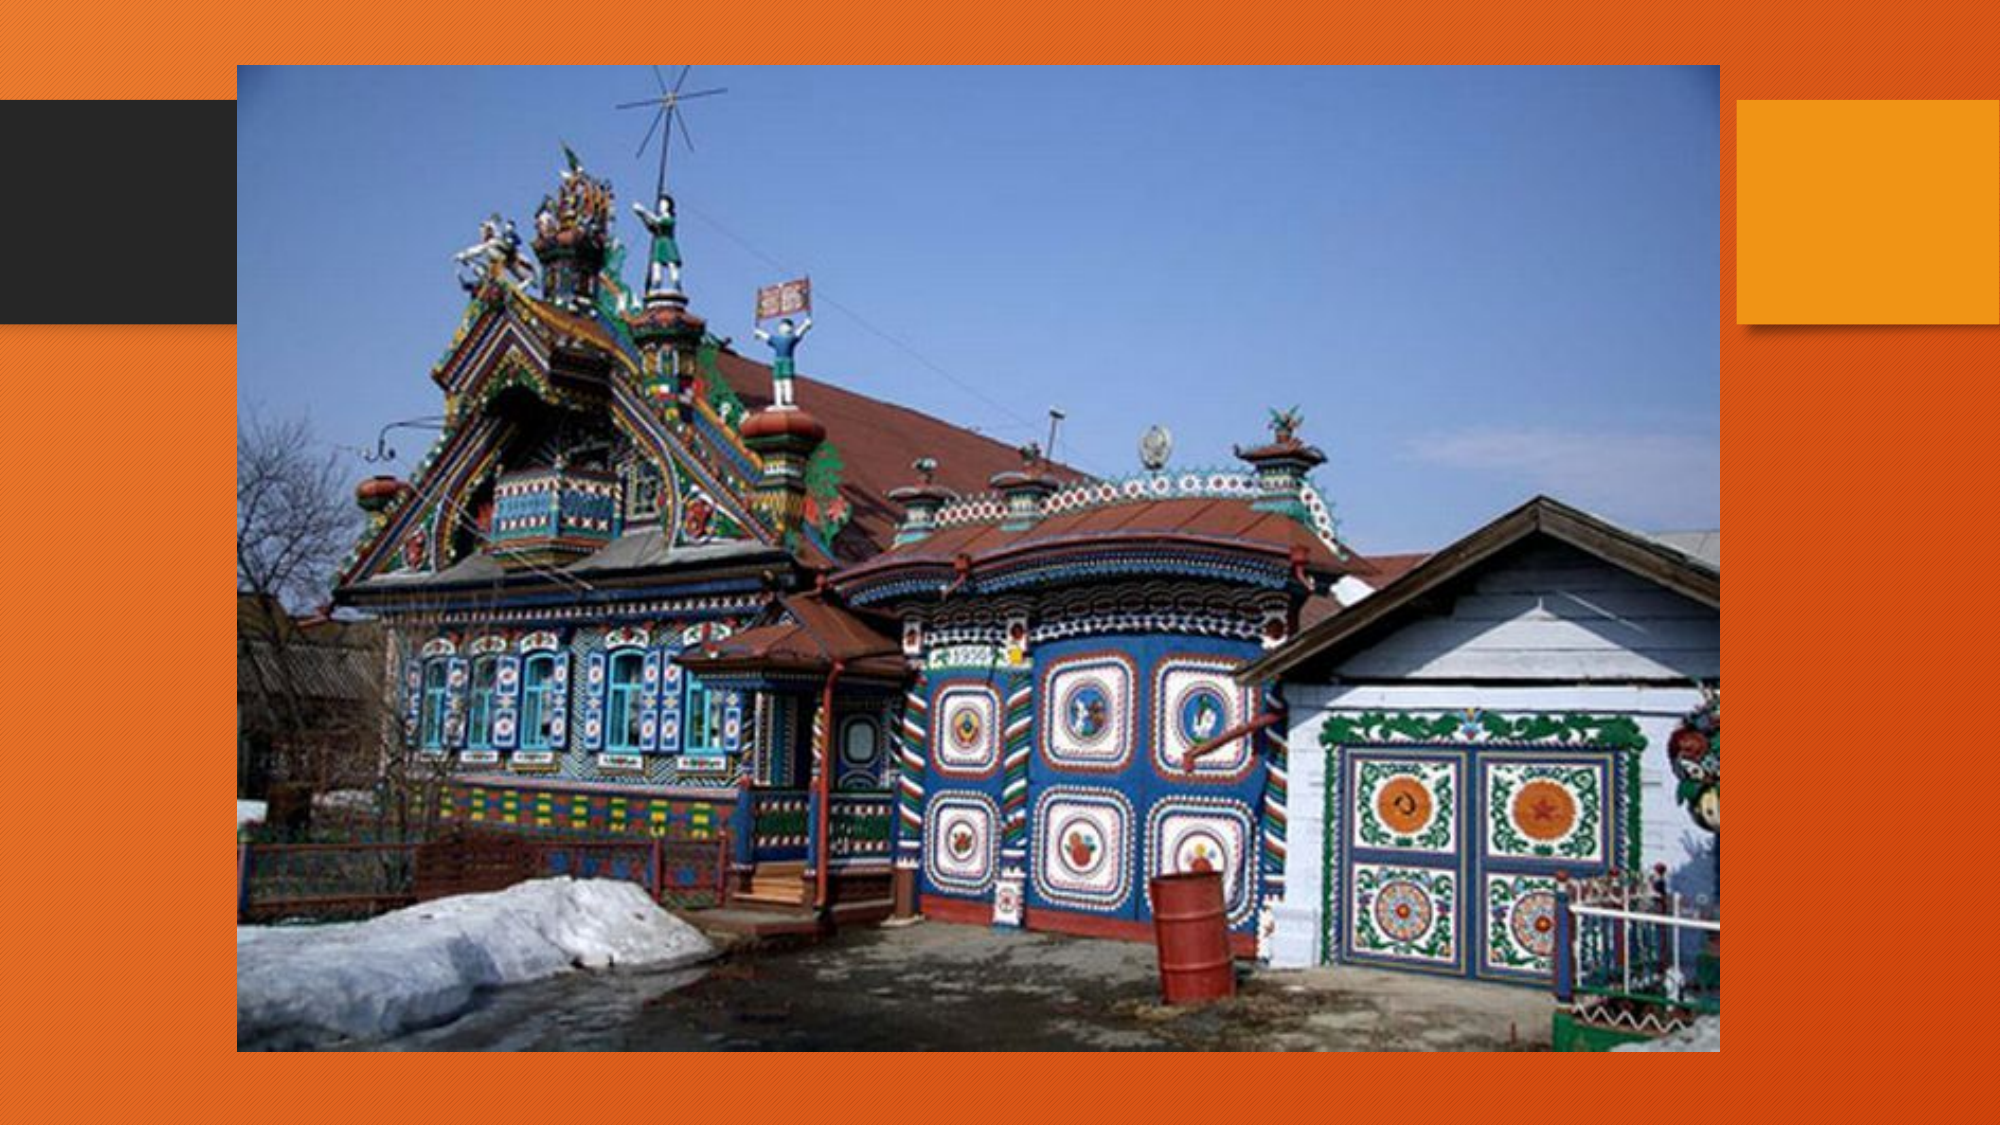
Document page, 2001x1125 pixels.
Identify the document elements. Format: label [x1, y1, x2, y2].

picture [0, 64, 1721, 1053]
picture [1736, 325, 2000, 347]
